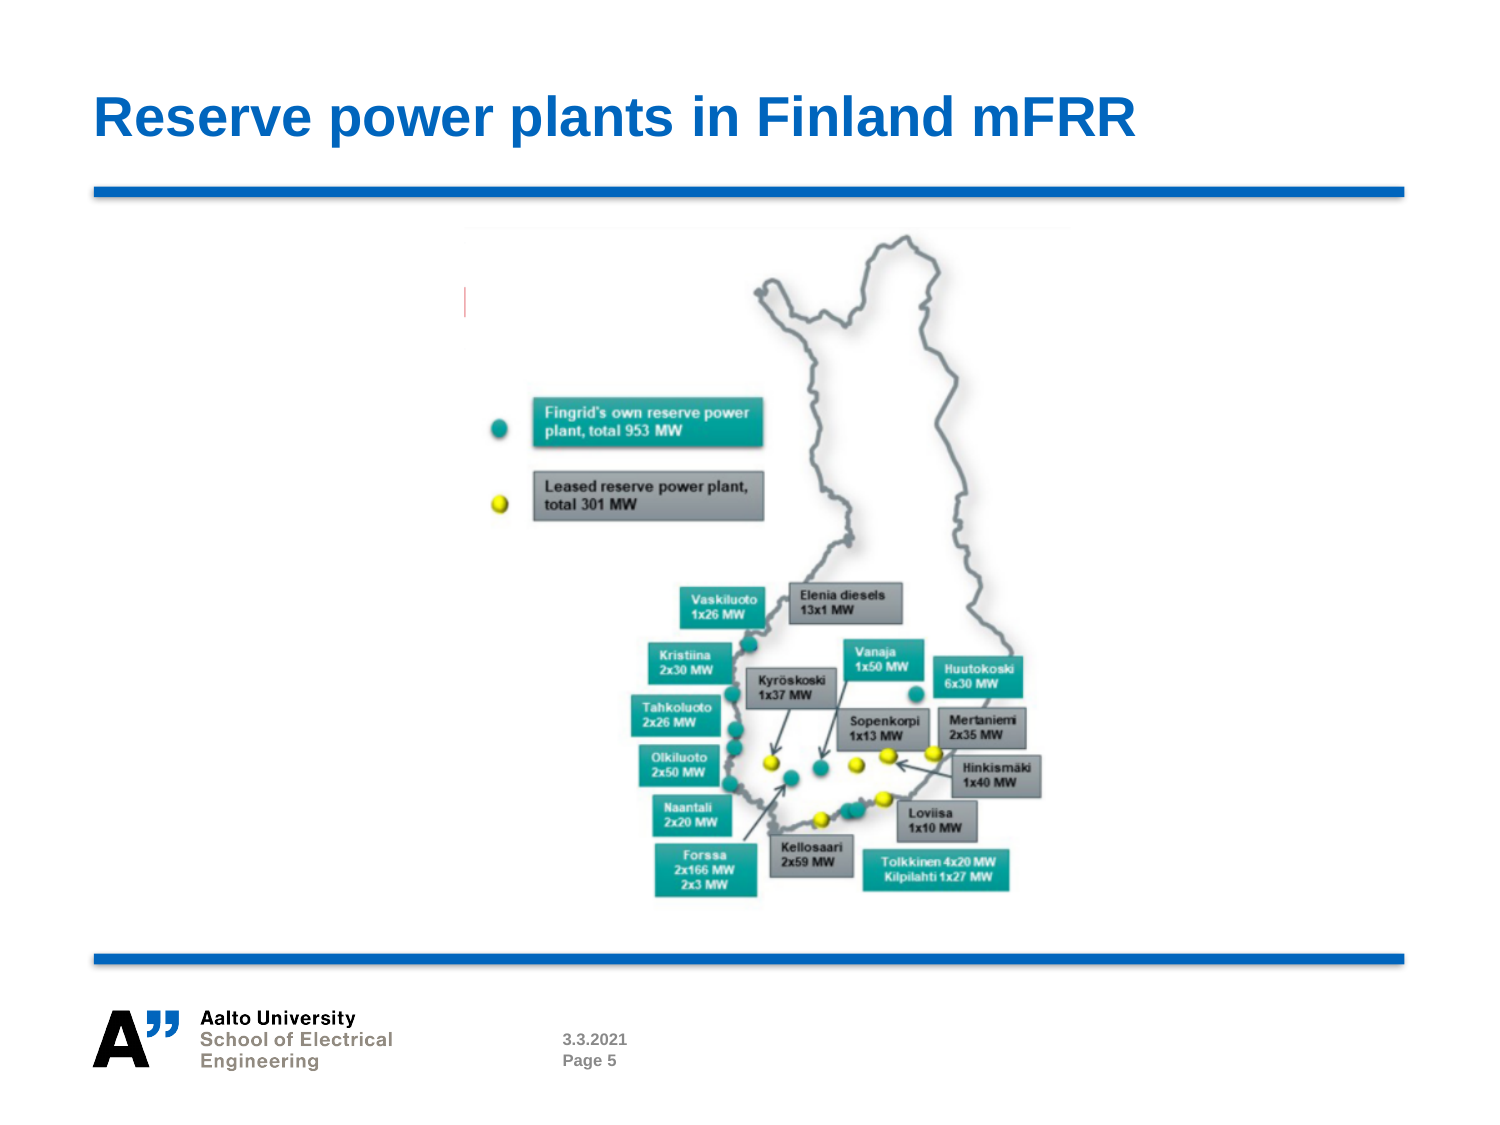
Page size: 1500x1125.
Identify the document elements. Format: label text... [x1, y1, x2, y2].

picture [35, 953, 449, 1125]
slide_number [562, 1029, 816, 1050]
slide_number Page 5 [562, 1050, 816, 1071]
picture [464, 227, 1071, 913]
title Reserve power plants in Finland mFRR [93, 80, 1369, 228]
